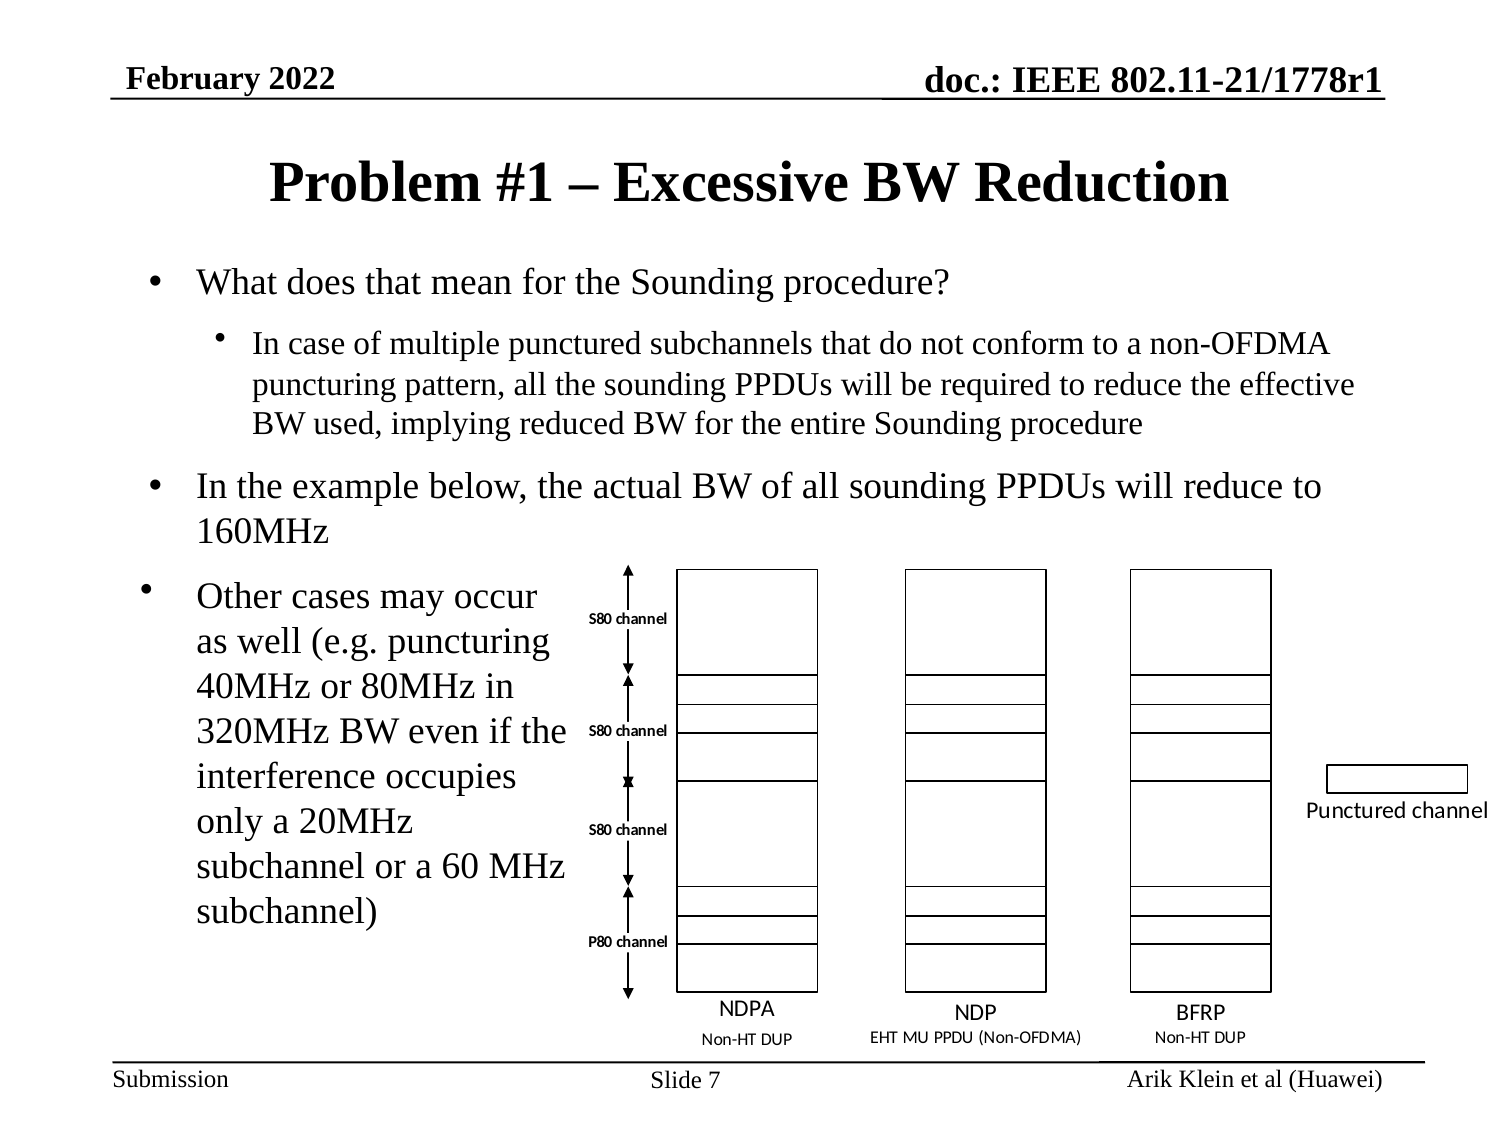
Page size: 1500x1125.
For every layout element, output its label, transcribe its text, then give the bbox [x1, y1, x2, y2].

picture [577, 562, 1500, 1060]
title Problem #1 – Excessive BW Reduction [112, 133, 1388, 222]
list What does that mean for the Sounding procedure? In case of multiple punctured subchannels that do not conform to a non-OFDMA puncturing pattern, all the sounding PPDUs will be required to reduce the effective BW used, implying reduced BW for the entire Sounding procedure In the example below, the actual BW of all sounding PPDUs will reduce to 160MHz Other cases may occur as well (e.g. puncturing 40MHz or 80MHz in 320MHz BW even if the interference occupies only a 20MHz subchannel or a 60 MHz subchannel) [124, 249, 1426, 988]
